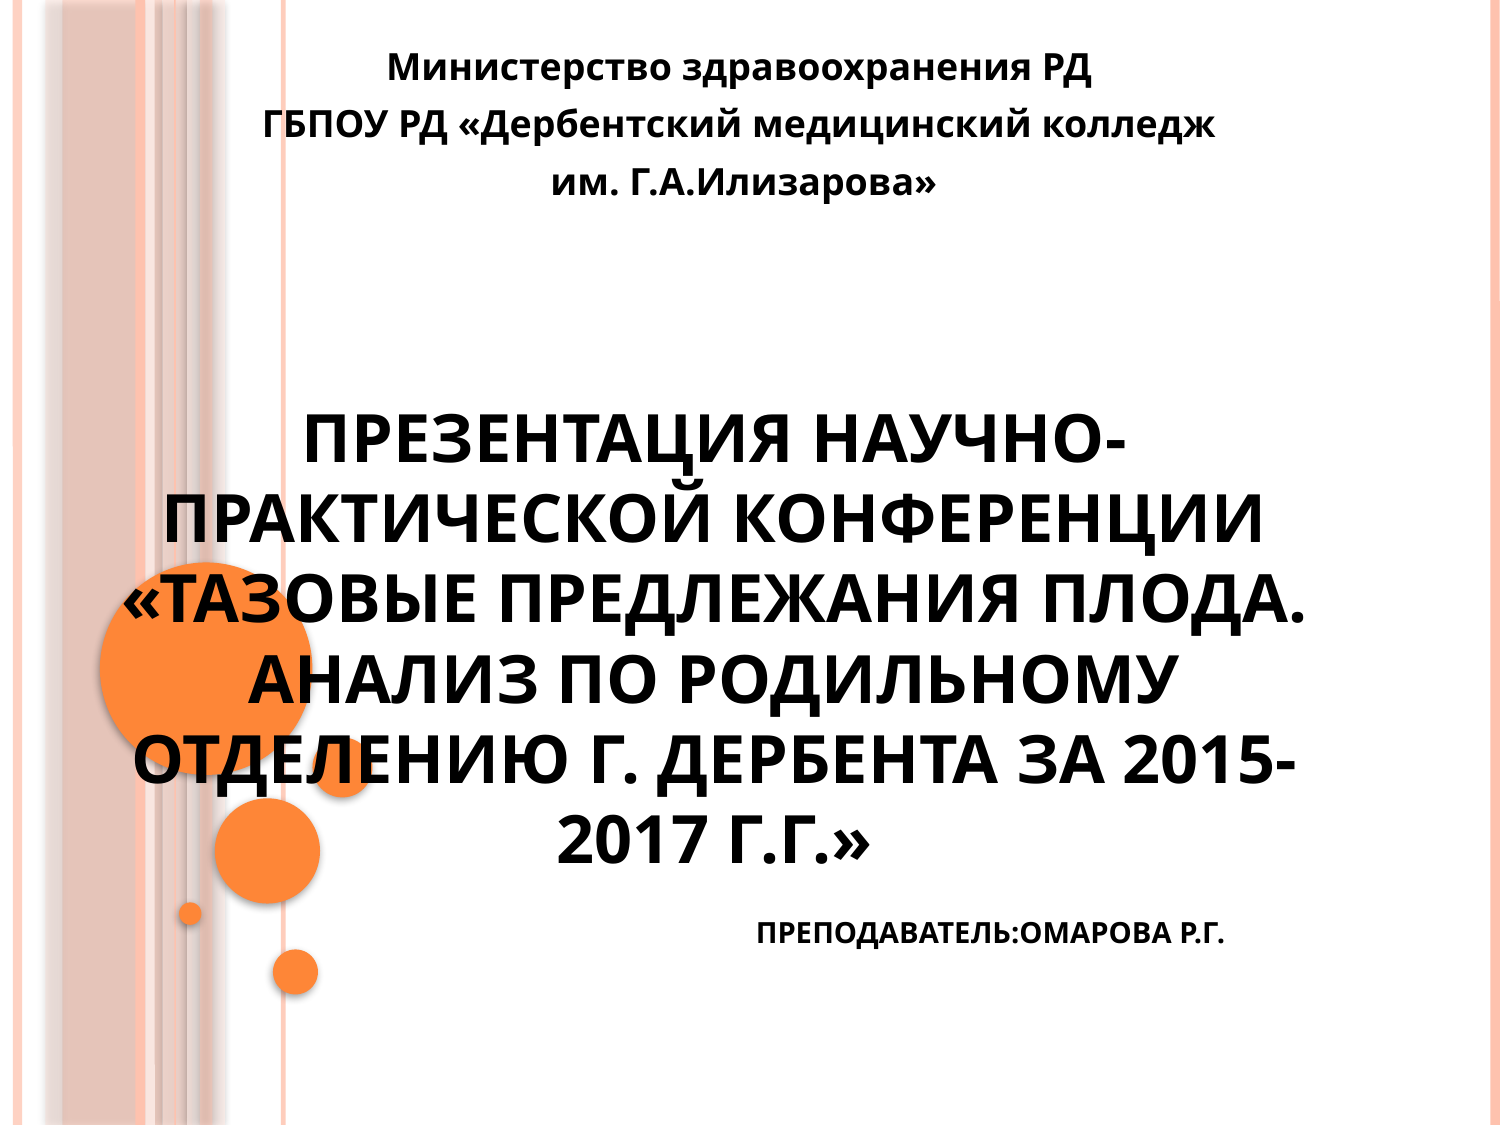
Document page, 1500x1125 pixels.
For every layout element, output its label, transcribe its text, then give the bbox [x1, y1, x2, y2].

subtitle Министерство здравоохранения РД ГБПОУ РД «Дербентский медицинский колледж им. Г.А.Илизарова» [58, 35, 1430, 282]
title Презентация научно-практической конференции «Тазовые предлежания плода. Анализ по родильному отделению г. Дербента за 2015-2017 г.г.» Преподаватель:Омарова Р.Г. [76, 282, 1353, 965]
